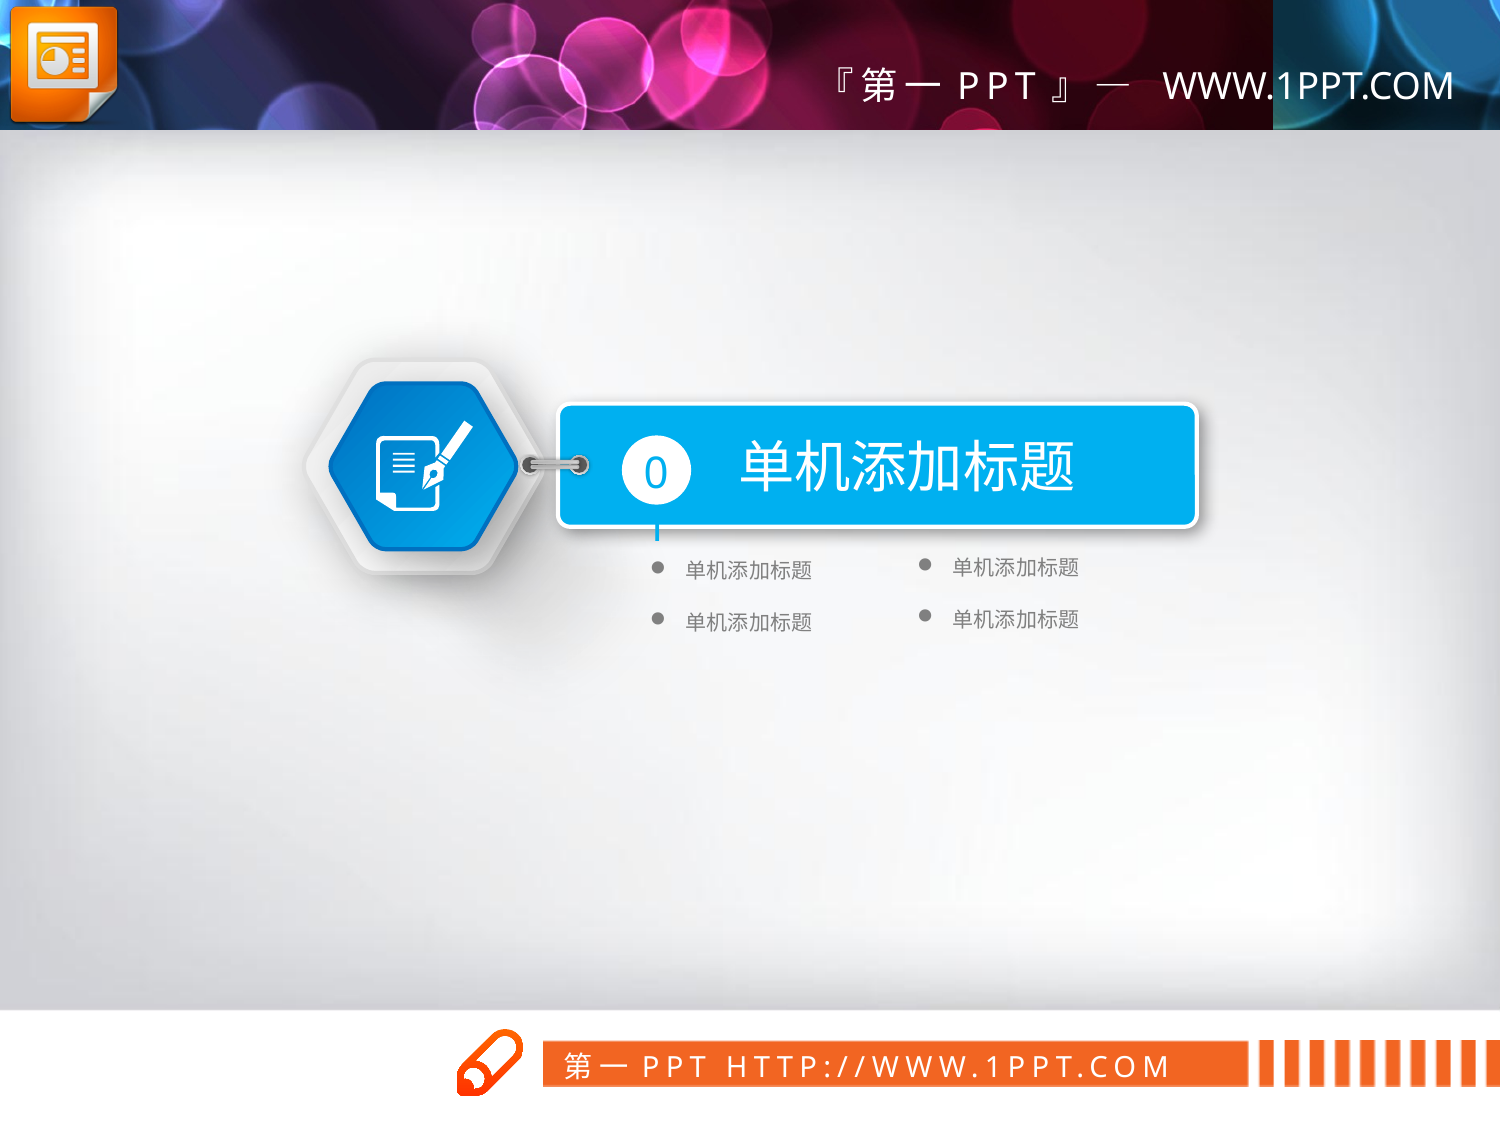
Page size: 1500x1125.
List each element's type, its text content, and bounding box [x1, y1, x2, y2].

picture [0, 0, 1500, 1012]
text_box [375, 420, 474, 512]
text_box 单机添加标题 [902, 547, 1095, 588]
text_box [520, 454, 541, 475]
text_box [569, 454, 590, 475]
text_box 单机添加标题 [691, 424, 1123, 507]
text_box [618, 435, 694, 507]
text_box 单机添加标题 [648, 550, 828, 591]
text_box 单机添加标题 [902, 598, 1095, 639]
text_box [648, 403, 1197, 527]
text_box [530, 460, 579, 469]
text_box 单机添加标题 [648, 601, 828, 642]
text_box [302, 327, 644, 752]
picture [543, 1040, 1500, 1087]
